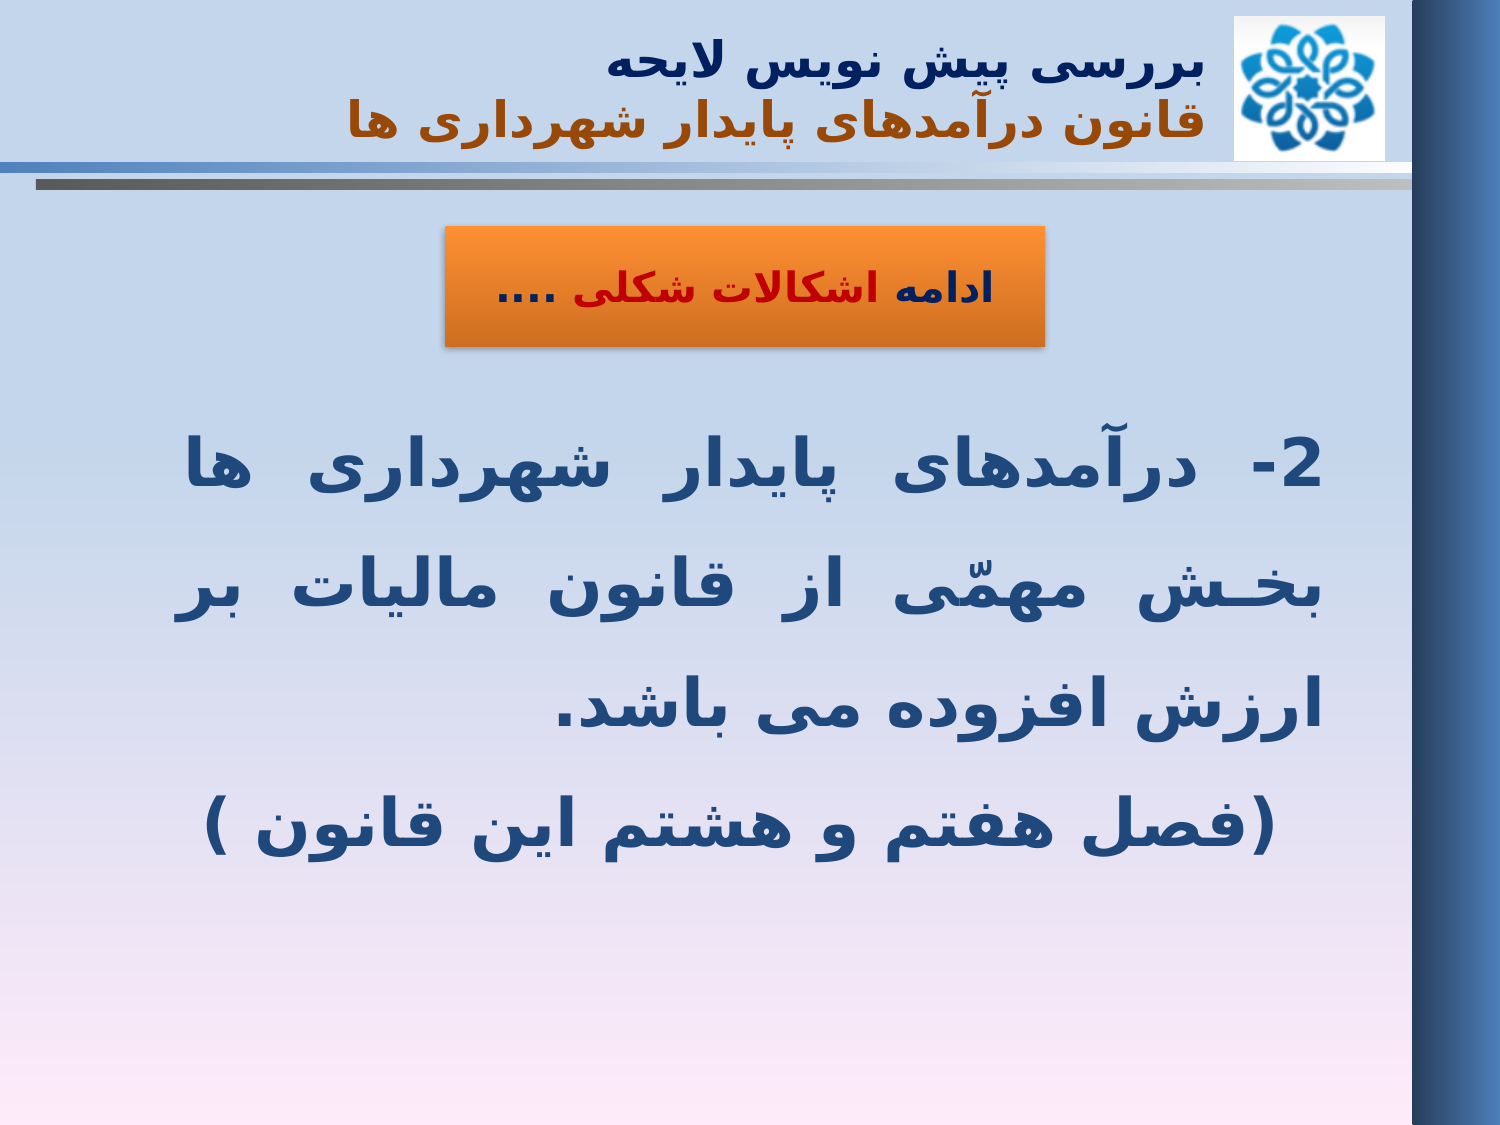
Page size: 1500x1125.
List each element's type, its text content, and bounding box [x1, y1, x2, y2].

text_box ادامه اشکالات شکلی .... [445, 226, 1046, 347]
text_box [0, 16, 1385, 162]
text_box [1412, 0, 1500, 1125]
text_box 2- درآمدهای پایدار شهرداری ها بخش مهمّی از قانون مالیات بر ارزش افزوده می باشد. (فصل هفتم و هشتم این قانون ) [140, 372, 1341, 868]
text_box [0, 162, 1407, 190]
